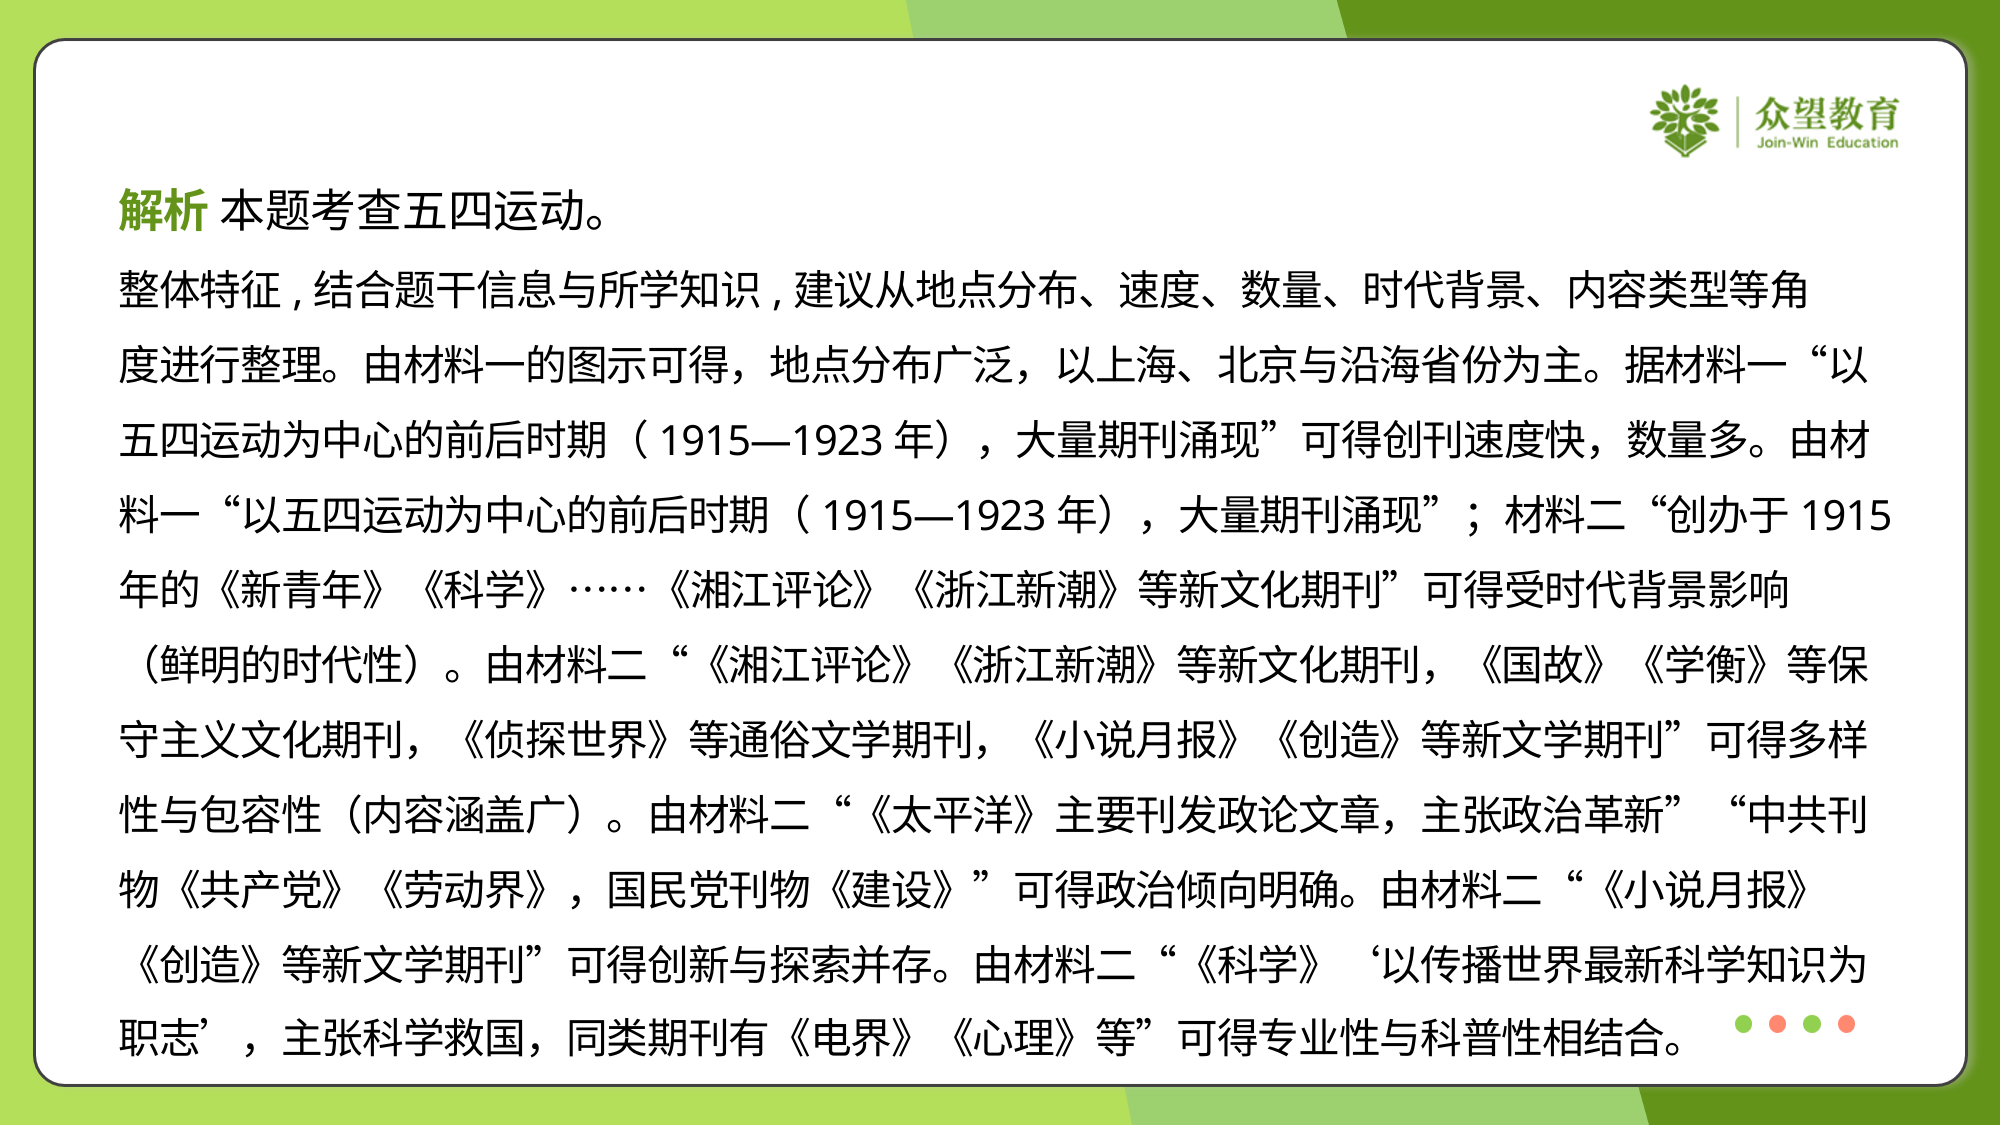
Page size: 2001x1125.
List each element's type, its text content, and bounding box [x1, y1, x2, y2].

picture [0, 0, 2000, 1125]
text_box 解析 本题考查五四运动。 整体特征,结合题干信息与所学知识,建议从地点分布、速度、数量、时代背景、内容类型等角 度进行整理。由材料一的图示可得，地点分布广泛，以上海、北京与沿海省份为主。据材料一“以 五四运动为中心的前后时期（1915—1923年），大量期刊涌现”可得创刊速度快，数量多。由材 料一“以五四运动为中心的前后时期（1915—1923年），大量期刊涌现”；材料二“创办于1915 年的《新青年》《科学》……《湘江评论》《浙江新潮》等新文化期刊”可得受时代背景影响 （鲜明的时代性）。由材料二“《湘江评论》《浙江新潮》等新文化期刊，《国故》《学衡》等保 守主义文化期刊，《侦探世界》等通俗文学期刊，《小说月报》《创造》等新文学期刊”可得多样 性与包容性（内容涵盖广）。由材料二“《太平洋》主要刊发政论文章，主张政治革新”“中共刊 物《共产党》《劳动界》，国民党刊物《建设》”可得政治倾向明确。由材料二“《小说月报》 《创造》等新文学期刊”可得创新与探索并存。由材料二“《科学》‘以传播世界最新科学知识为 职志’，主张科学救国，同类期刊有《电界》《心理》等”可得专业性与科普性相结合。 [118, 159, 1883, 977]
